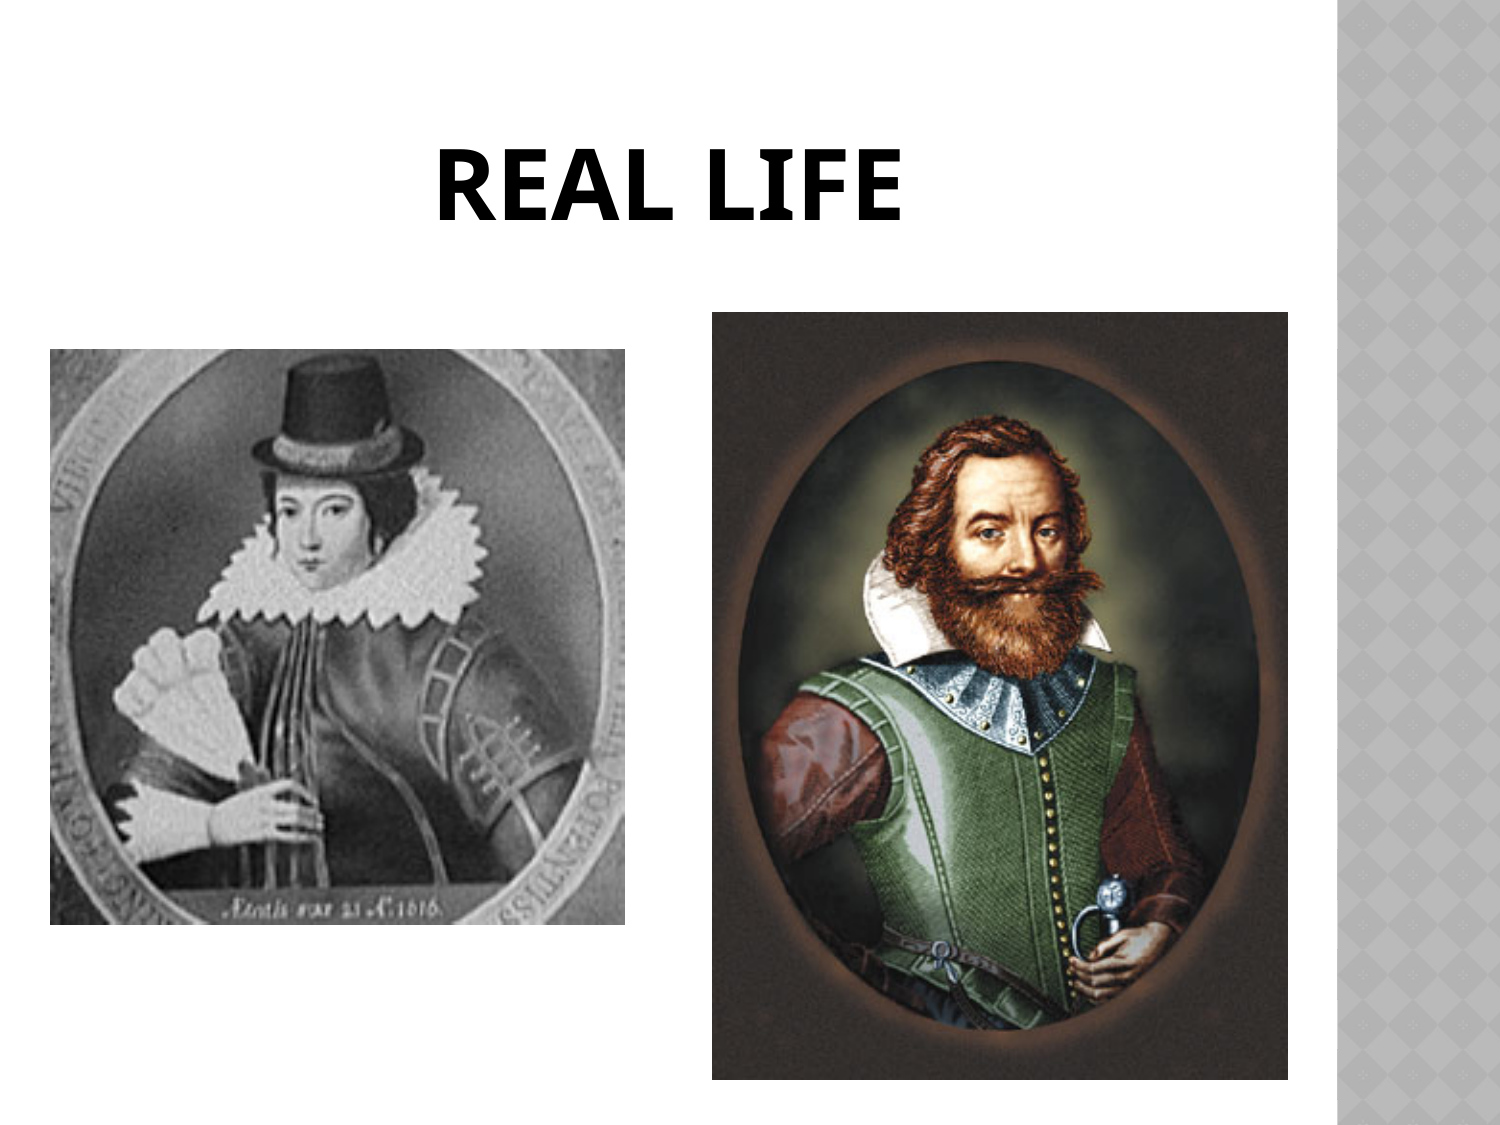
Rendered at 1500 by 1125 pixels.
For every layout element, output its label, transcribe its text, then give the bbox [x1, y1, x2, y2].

picture [712, 312, 1288, 1080]
title Real life [75, 52, 1263, 240]
picture [49, 349, 626, 926]
